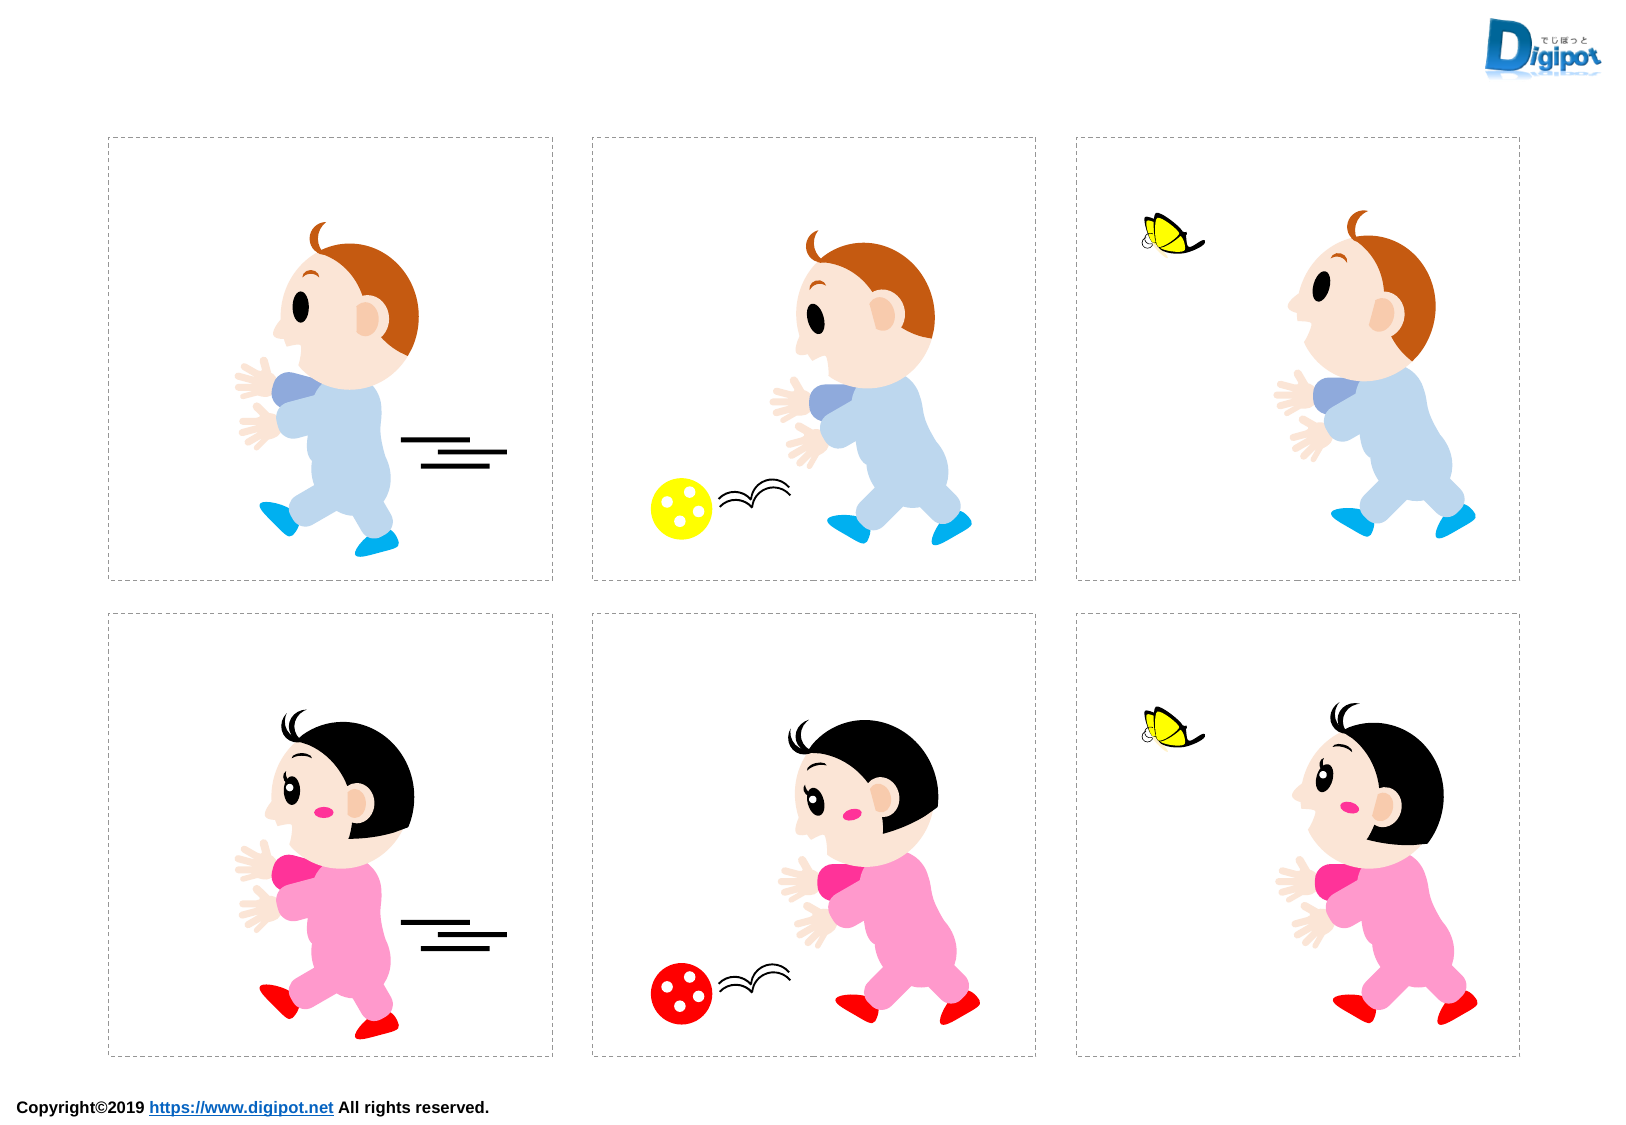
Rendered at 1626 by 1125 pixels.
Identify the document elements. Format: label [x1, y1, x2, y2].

text_box [1141, 707, 1477, 1018]
text_box [1141, 213, 1476, 532]
text_box [234, 709, 508, 1036]
text_box [650, 230, 972, 540]
text_box [650, 720, 980, 1025]
text_box [235, 230, 507, 538]
picture [1485, 18, 1602, 82]
